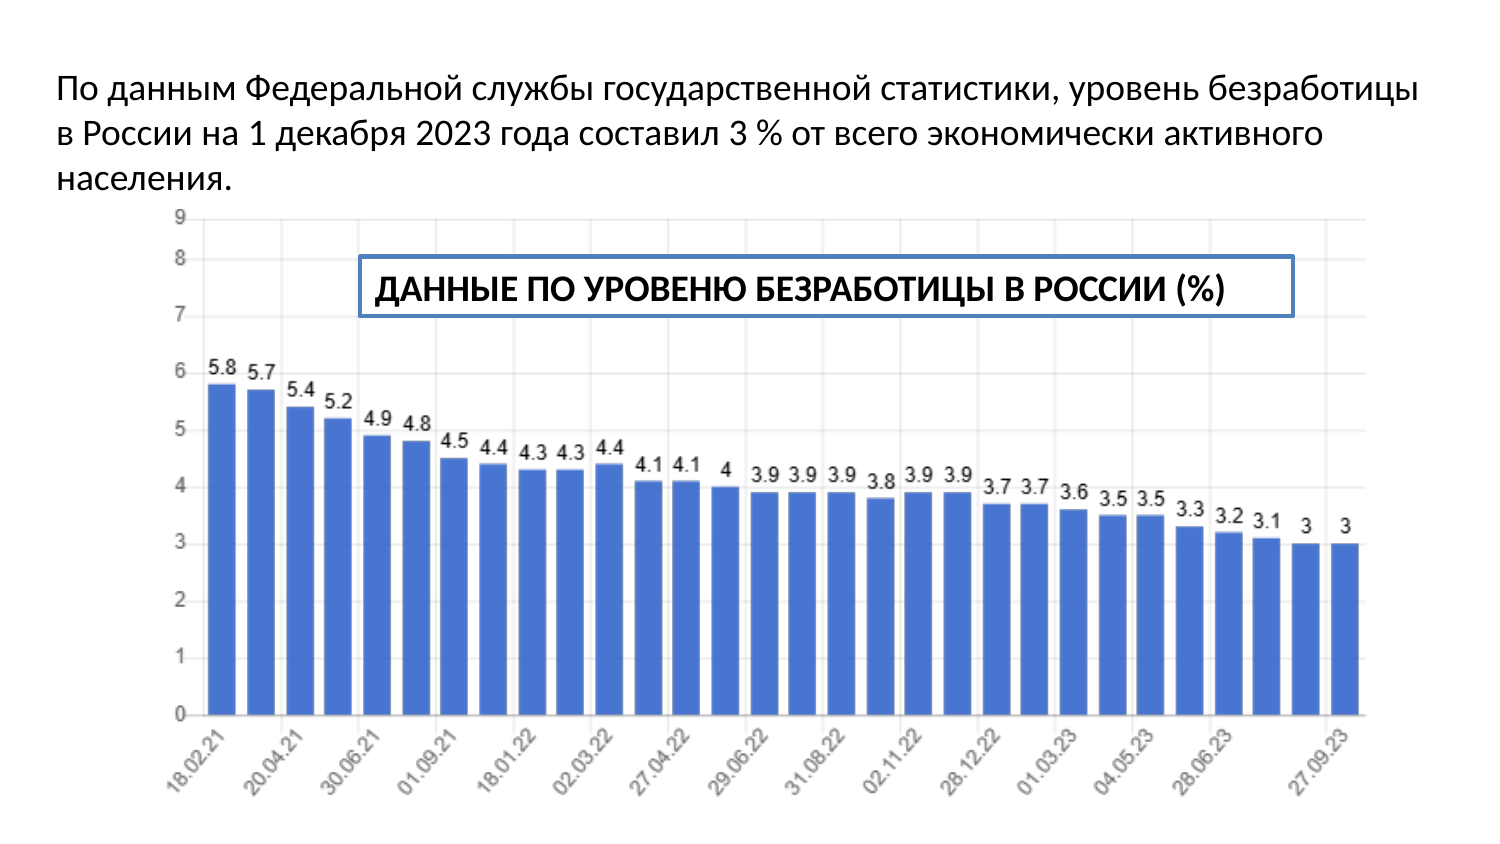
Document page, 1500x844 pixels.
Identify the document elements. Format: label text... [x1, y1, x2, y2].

text_box По данным Федеральной службы государственной статистики, уровень безработицы в России на 1 декабря 2023 года составил 3 % от всего экономически активного населения. [41, 55, 1459, 206]
picture [147, 208, 1377, 824]
